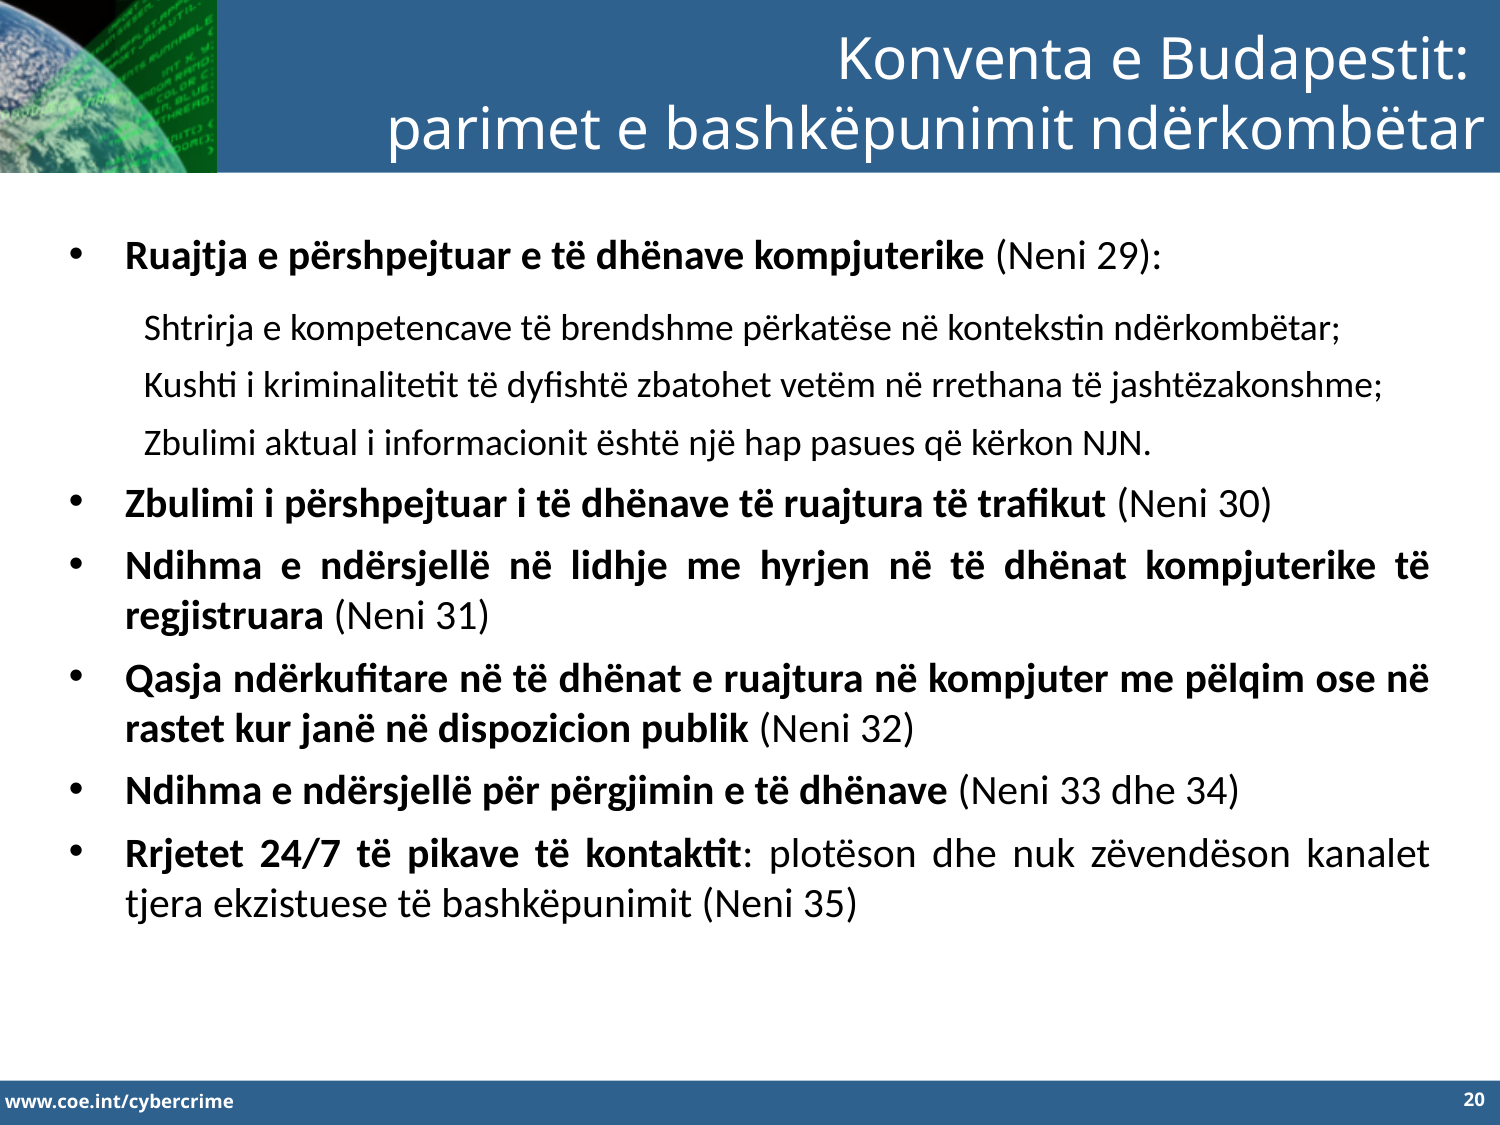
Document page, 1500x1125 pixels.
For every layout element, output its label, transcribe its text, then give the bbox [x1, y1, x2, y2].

text_box Konventa e Budapestit: parimet e bashkëpunimit ndërkombëtar [200, 14, 1500, 169]
picture [0, 1, 217, 173]
slide_number 20 [1149, 1079, 1500, 1125]
text_box Ruajtja e përshpejtuar e të dhënave kompjuterike (Neni 29): Shtrirja e kompetencave të brendshme përkatëse në kontekstin ndërkombëtar; Kushti i kriminalitetit të dyfishtë zbatohet vetëm në rrethana të jashtëzakonshme; Zbulimi aktual i informacionit është një hap pasues që kërkon NJN. Zbulimi i përshpejtuar i të dhënave të ruajtura të trafikut (Neni 30) Ndihma e ndërsjellë në lidhje me hyrjen në të dhënat kompjuterike të regjistruara (Neni 31) Qasja ndërkufitare në të dhënat e ruajtura në kompjuter me pëlqim ose në rastet kur janë në dispozicion publik (Neni 32) Ndihma e ndërsjellë për përgjimin e të dhënave (Neni 33 dhe 34) Rrjetet 24/7 të pikave të kontaktit: plotëson dhe nuk zëvendëson kanalet tjera ekzistuese të bashkëpunimit (Neni 35) [54, 220, 1446, 933]
